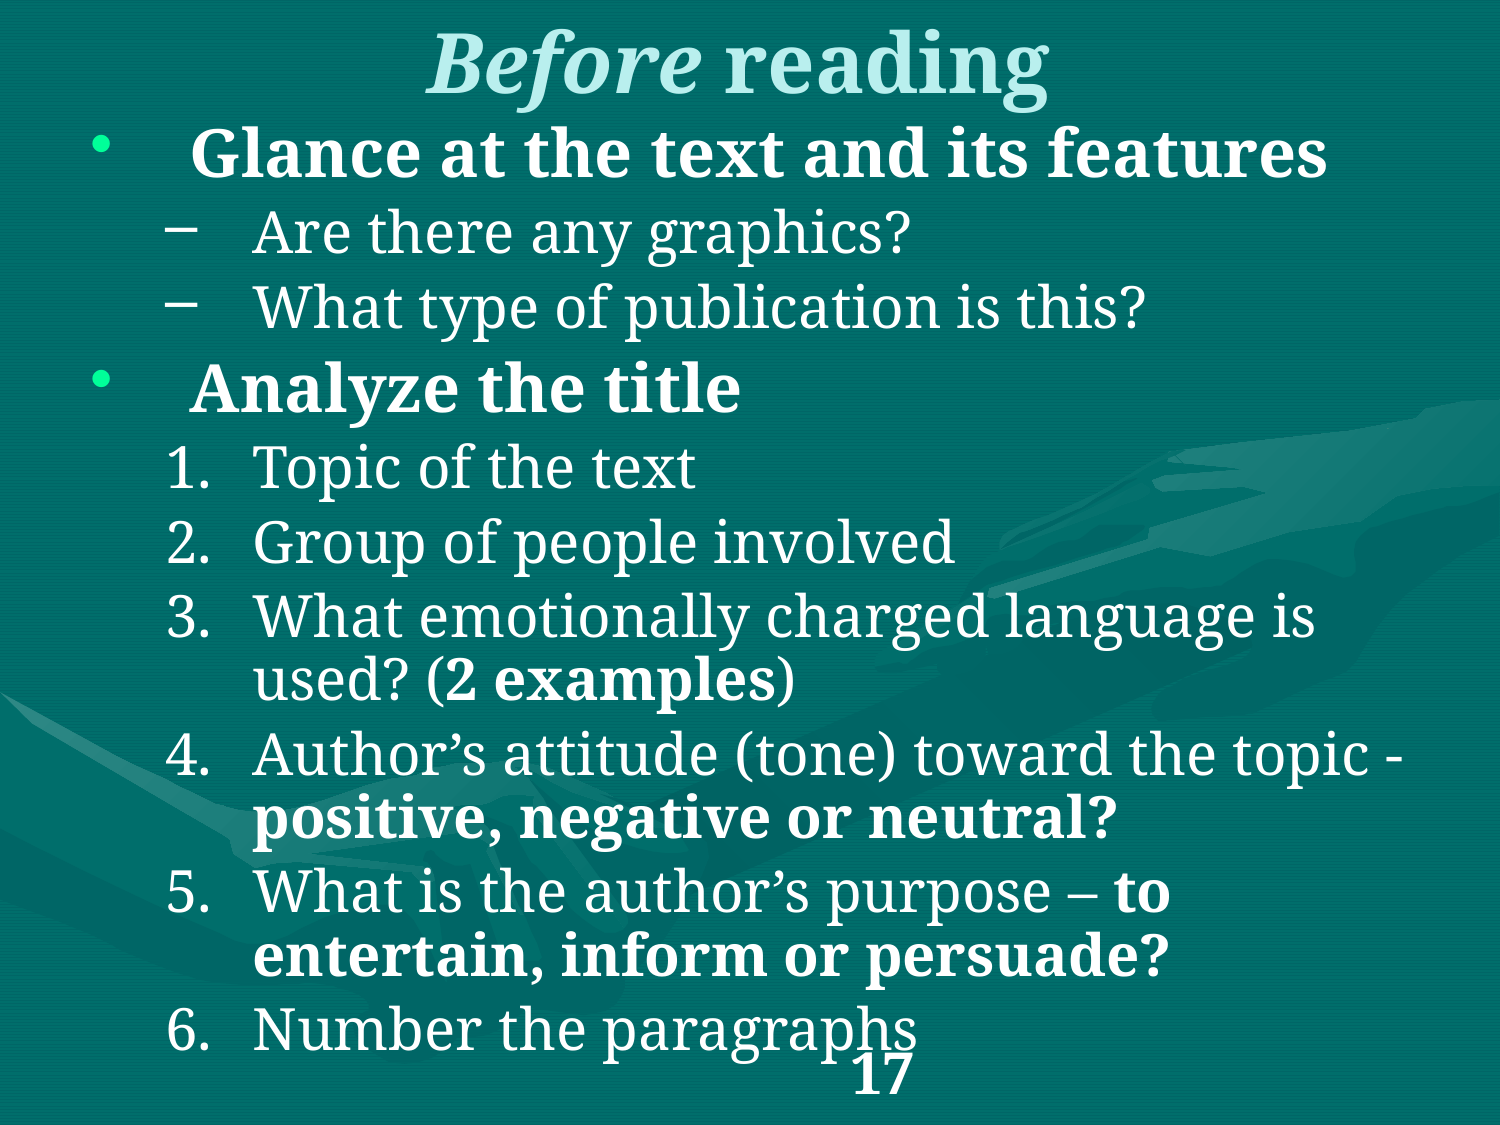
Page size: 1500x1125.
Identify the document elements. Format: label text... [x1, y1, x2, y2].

text_box 17 [835, 962, 931, 1114]
title Before reading [74, 0, 1426, 112]
list Glance at the text and its features Are there any graphics? What type of publication is this? Analyze the title Topic of the text Group of people involved What emotionally charged language is used? (2 examples) Author’s attitude (tone) toward the topic - positive, negative or neutral? What is the author’s purpose – to entertain, inform or persuade? Number the paragraphs [74, 112, 1426, 1063]
